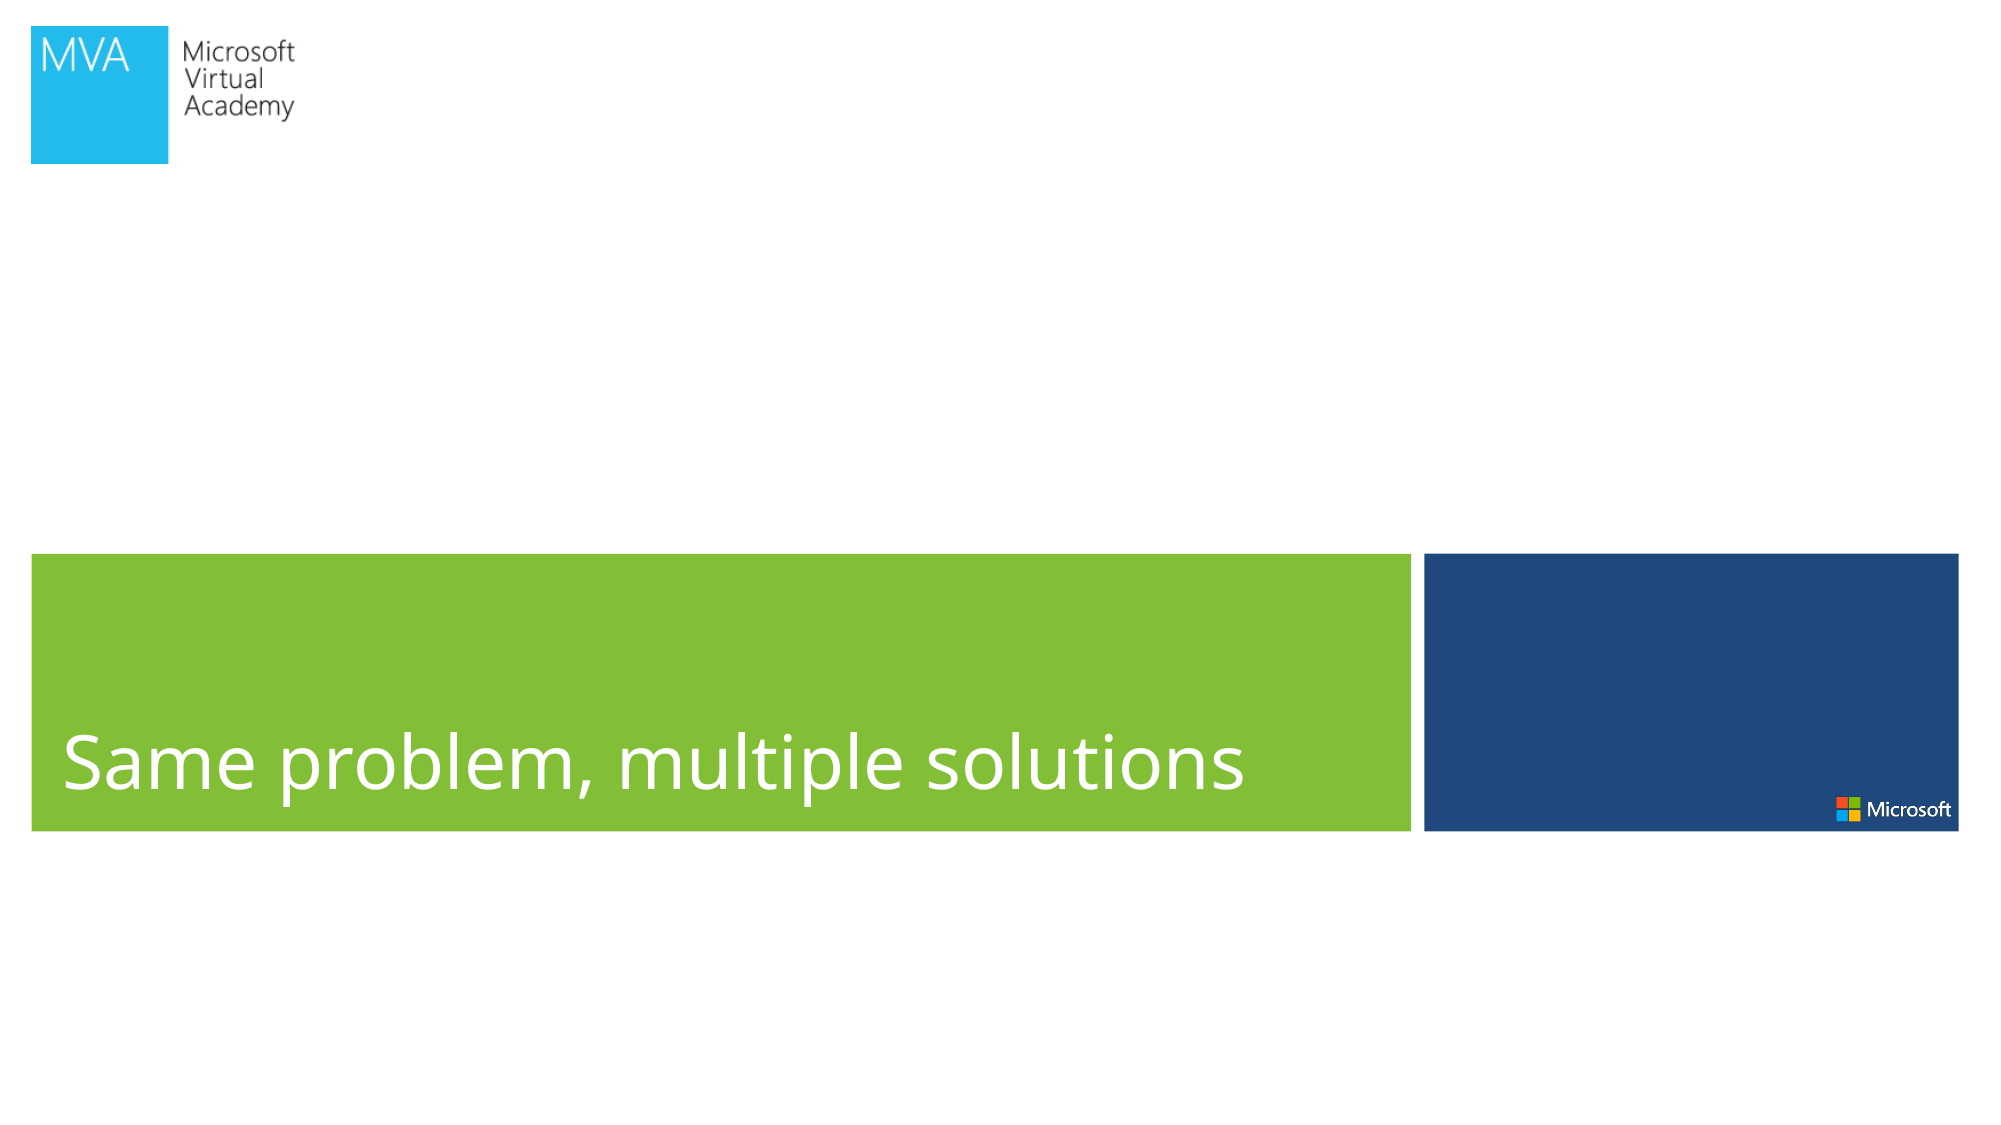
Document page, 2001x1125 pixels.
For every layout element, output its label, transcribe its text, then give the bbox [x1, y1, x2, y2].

list Same problem, multiple solutions [47, 568, 1396, 813]
picture [31, 26, 374, 164]
picture [1834, 790, 1956, 827]
